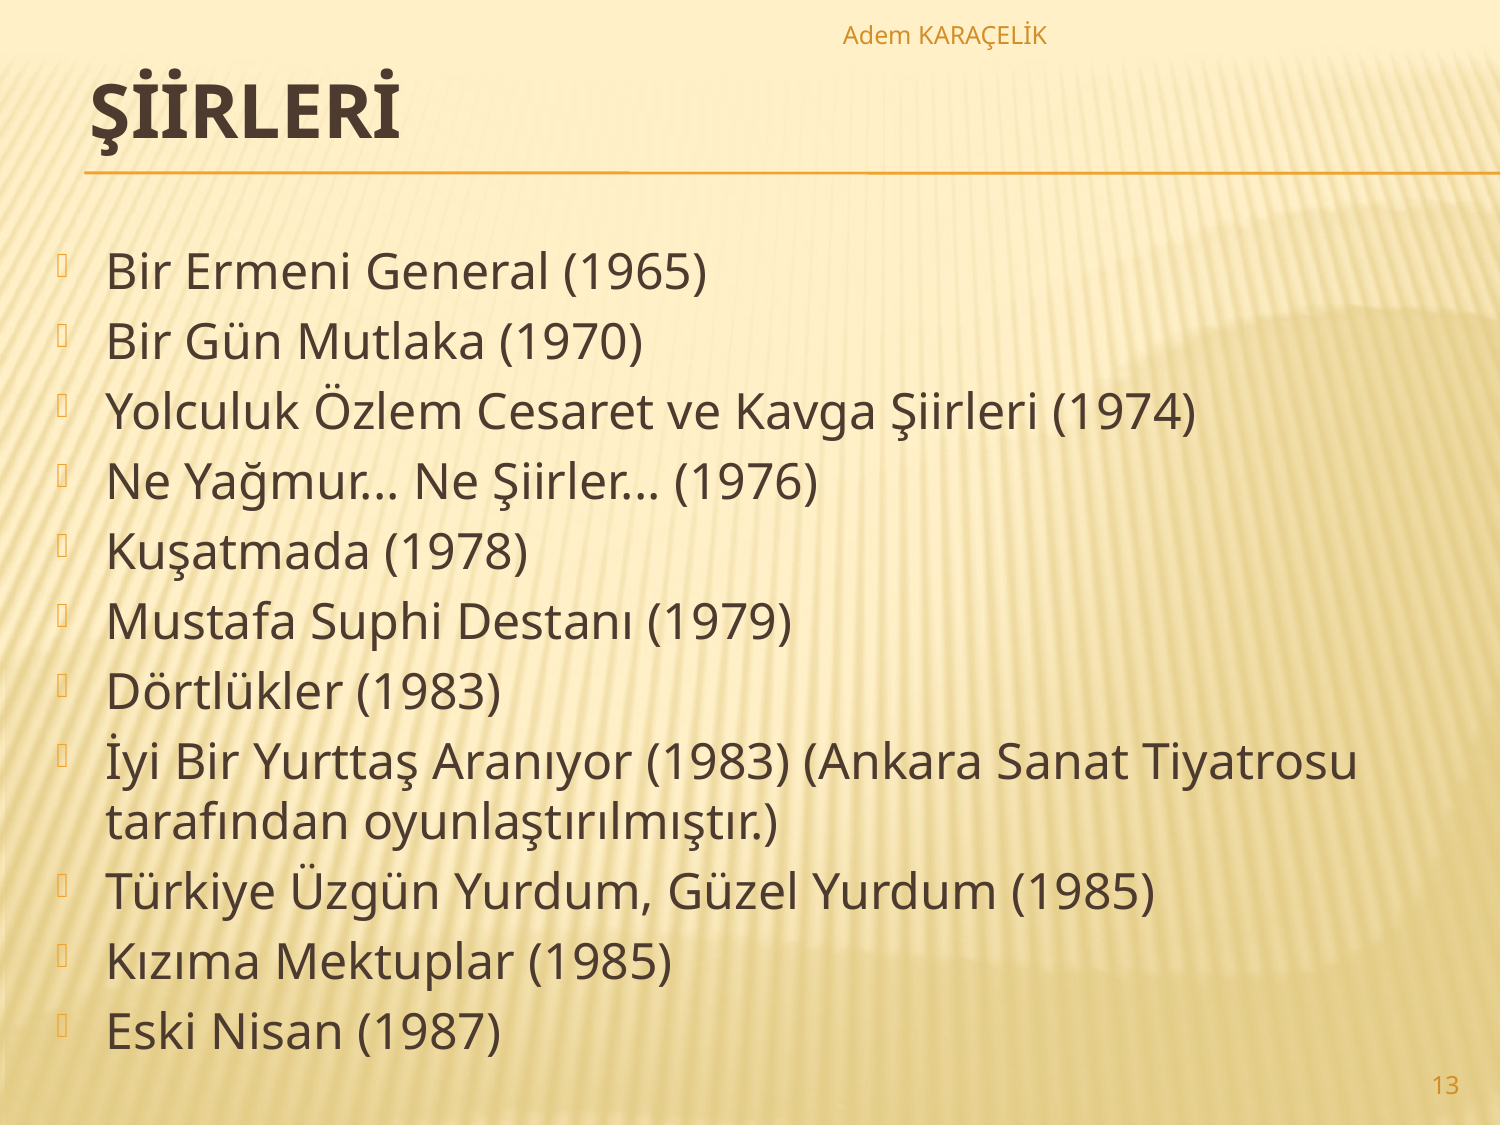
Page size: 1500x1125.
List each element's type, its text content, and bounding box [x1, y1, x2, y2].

list Bir Ermeni General (1965) Bir Gün Mutlaka (1970) Yolculuk Özlem Cesaret ve Kavga Şiirleri (1974) Ne Yağmur... Ne Şiirler... (1976) Kuşatmada (1978) Mustafa Suphi Destanı (1979) Dörtlükler (1983) İyi Bir Yurttaş Aranıyor (1983) (Ankara Sanat Tiyatrosu tarafından oyunlaştırılmıştır.) Türkiye Üzgün Yurdum, Güzel Yurdum (1985) Kızıma Mektuplar (1985) Eski Nisan (1987) [40, 231, 1426, 1071]
slide_number 13 [1350, 1061, 1475, 1103]
footer Adem KARAÇELİK [587, 12, 1063, 60]
title Şİİrlerİ [75, 45, 1425, 173]
